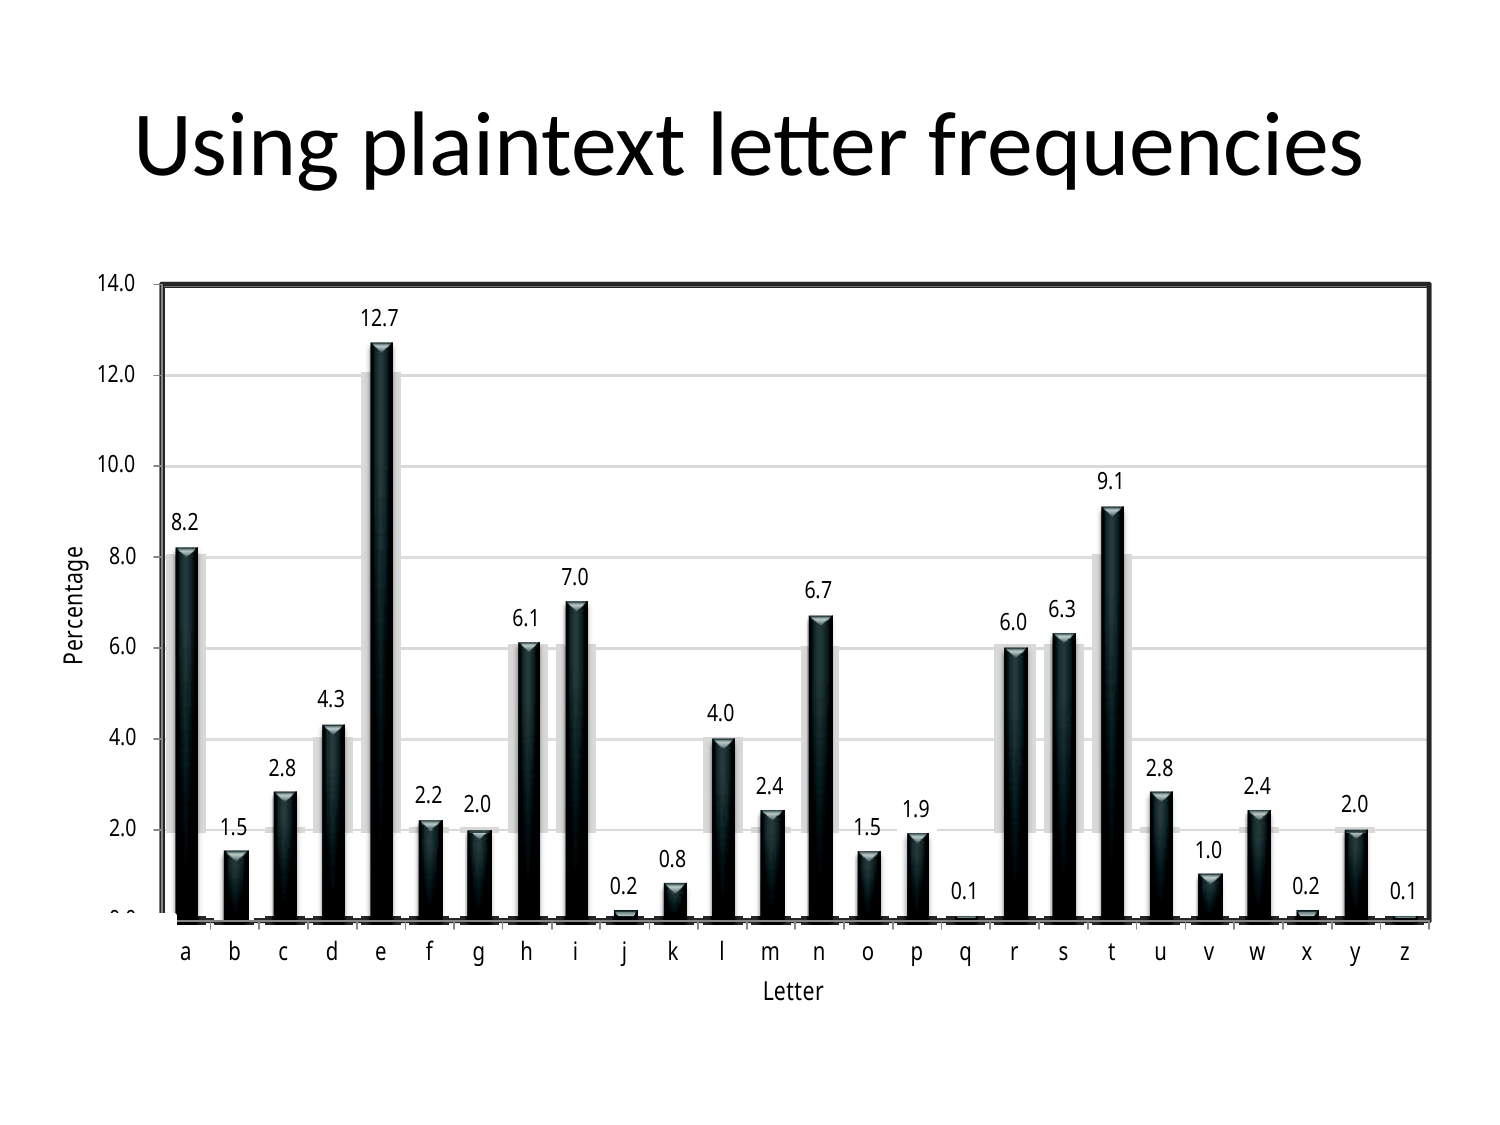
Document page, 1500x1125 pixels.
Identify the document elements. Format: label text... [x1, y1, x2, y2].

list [50, 262, 1451, 1014]
title Using plaintext letter frequencies [75, 45, 1425, 233]
